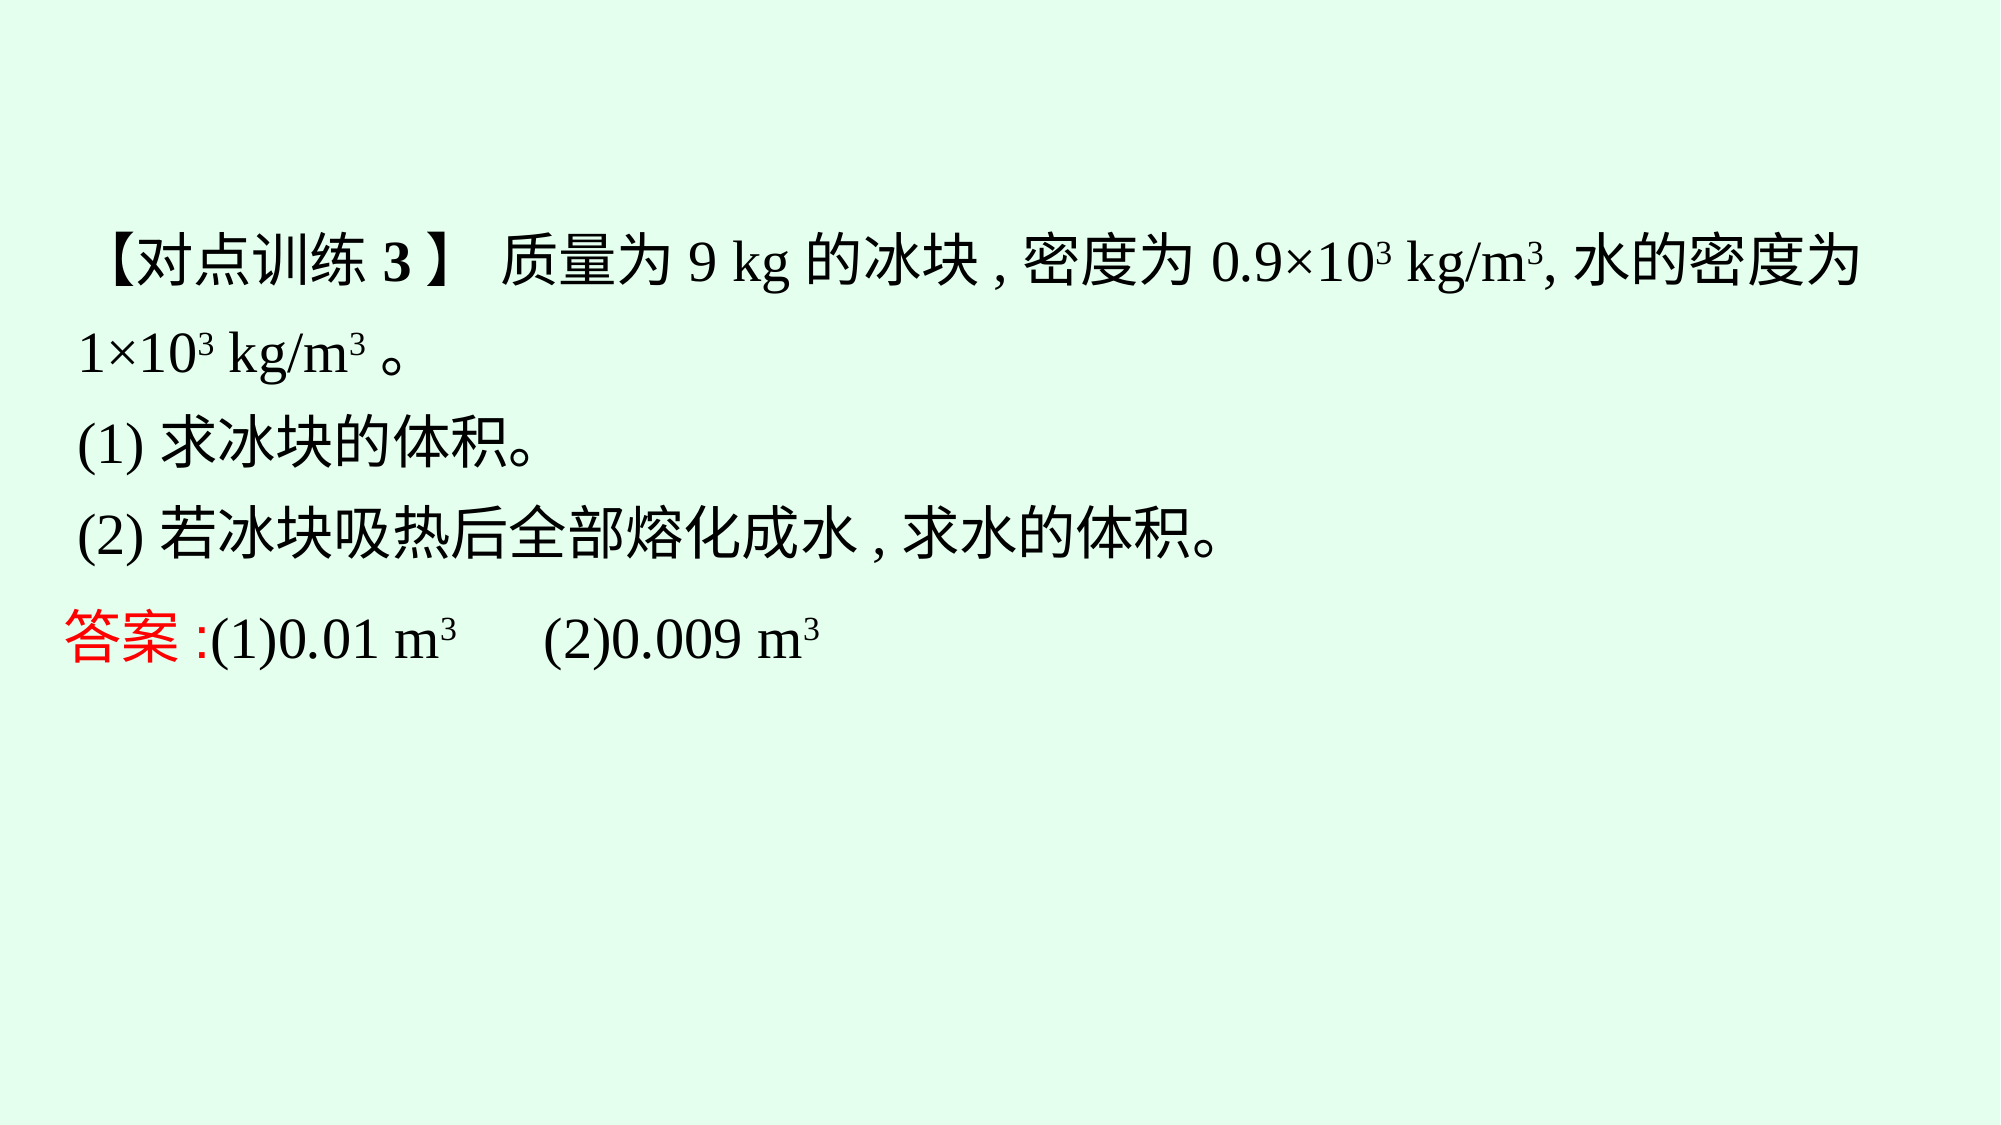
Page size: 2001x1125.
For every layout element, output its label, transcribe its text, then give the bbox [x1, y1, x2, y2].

text_box 答案:(1)0.01 m3 (2)0.009 m3 [48, 571, 844, 678]
text_box 【对点训练3】 质量为9 kg的冰块,密度为0.9×103 kg/m3,水的密度为1×103 kg/m3。 (1)求冰块的体积。 (2)若冰块吸热后全部熔化成水,求水的体积。 [62, 195, 1938, 574]
